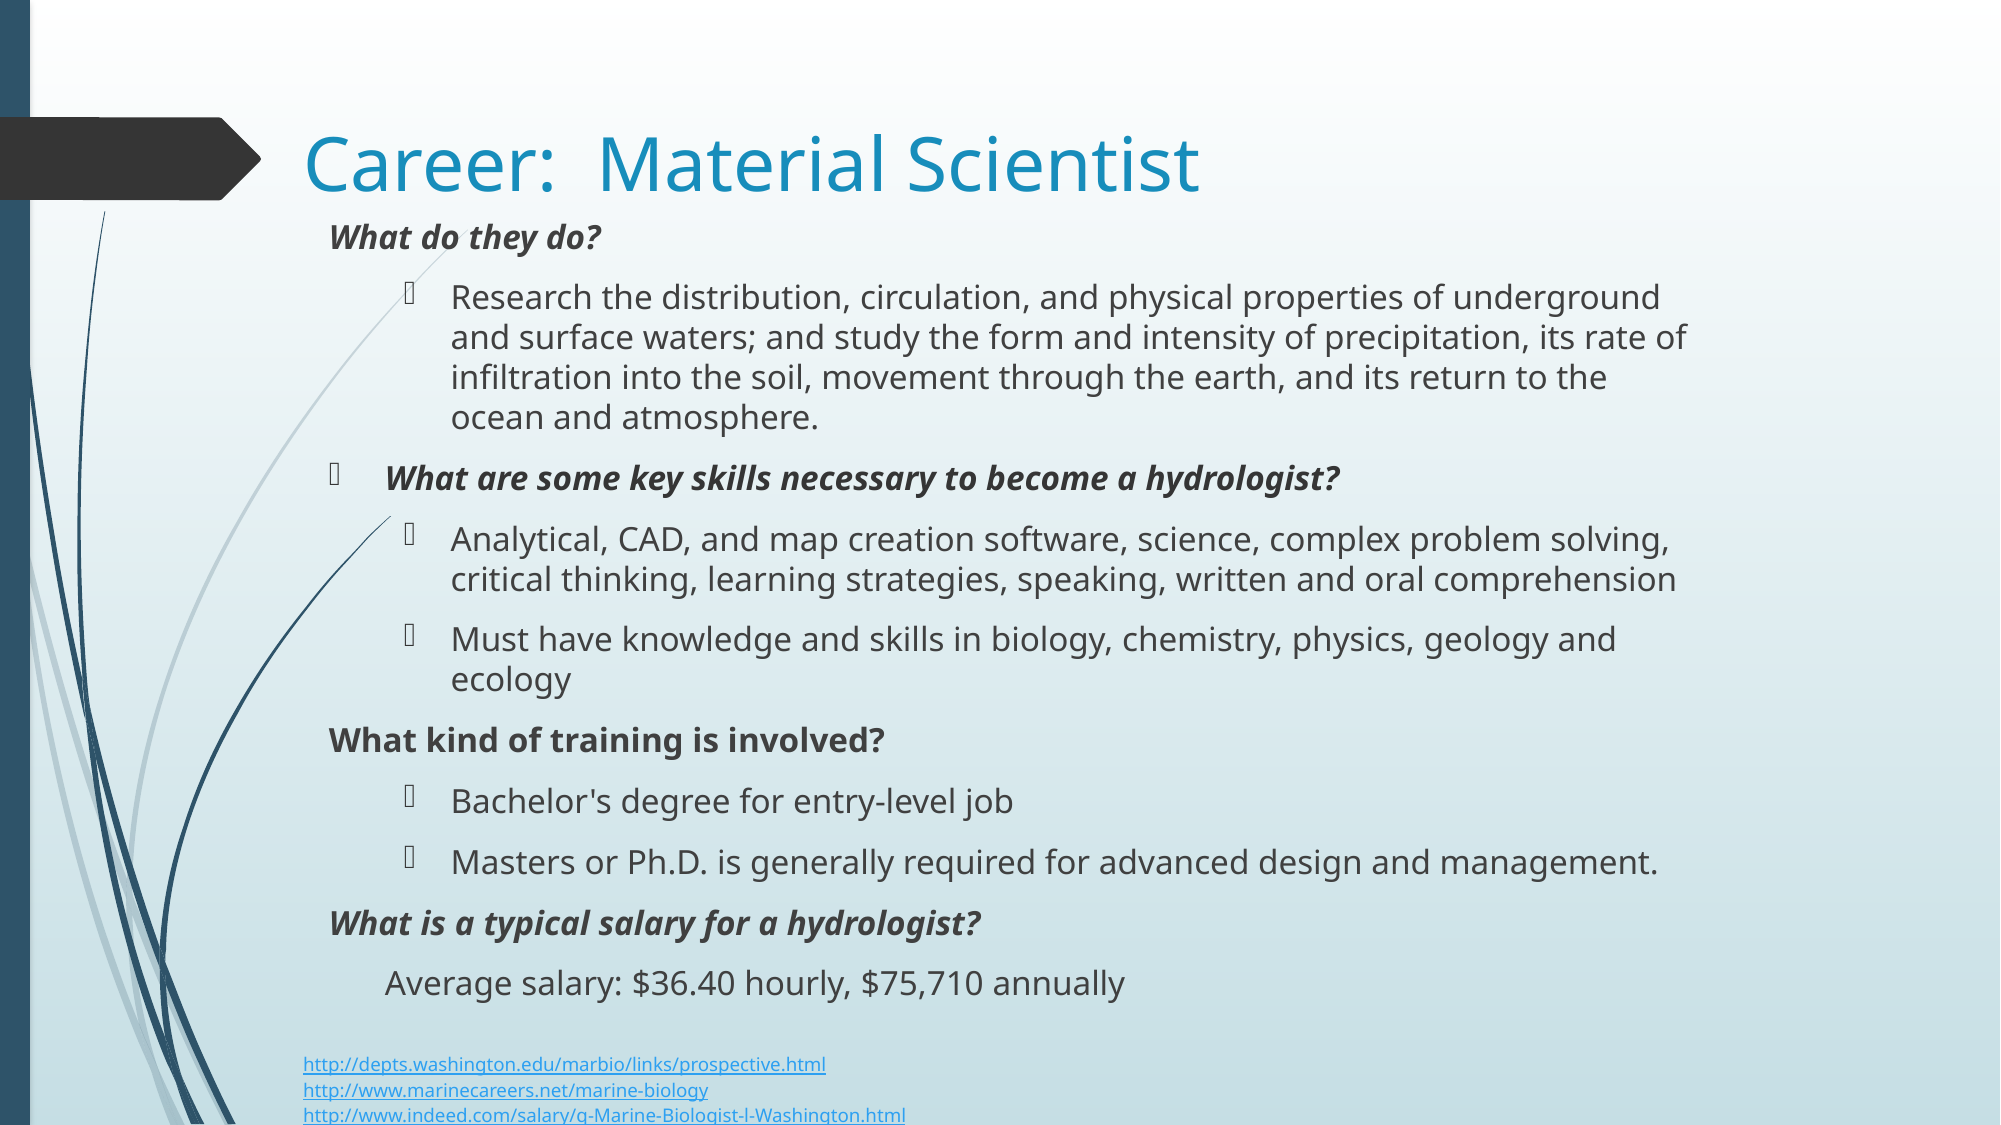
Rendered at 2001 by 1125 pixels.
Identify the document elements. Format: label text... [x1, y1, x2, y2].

text_box http://depts.washington.edu/marbio/links/prospective.html http://www.marinecareers.net/marine-biology http://www.indeed.com/salary/q-Marine-Biologist-l-Washington.html [288, 1045, 1489, 1125]
list What do they do? Research the distribution, circulation, and physical properties of underground and surface waters; and study the form and intensity of precipitation, its rate of infiltration into the soil, movement through the earth, and its return to the ocean and atmosphere. What are some key skills necessary to become a hydrologist? Analytical, CAD, and map creation software, science, complex problem solving, critical thinking, learning strategies, speaking, written and oral comprehension Must have knowledge and skills in biology, chemistry, physics, geology and ecology What kind of training is involved? Bachelor's degree for entry-level job Masters or Ph.D. is generally required for advanced design and management. What is a typical salary for a hydrologist? Average salary: $36.40 hourly, $75,710 annually [313, 208, 1710, 881]
title Career: Material Scientist [288, 108, 1666, 263]
